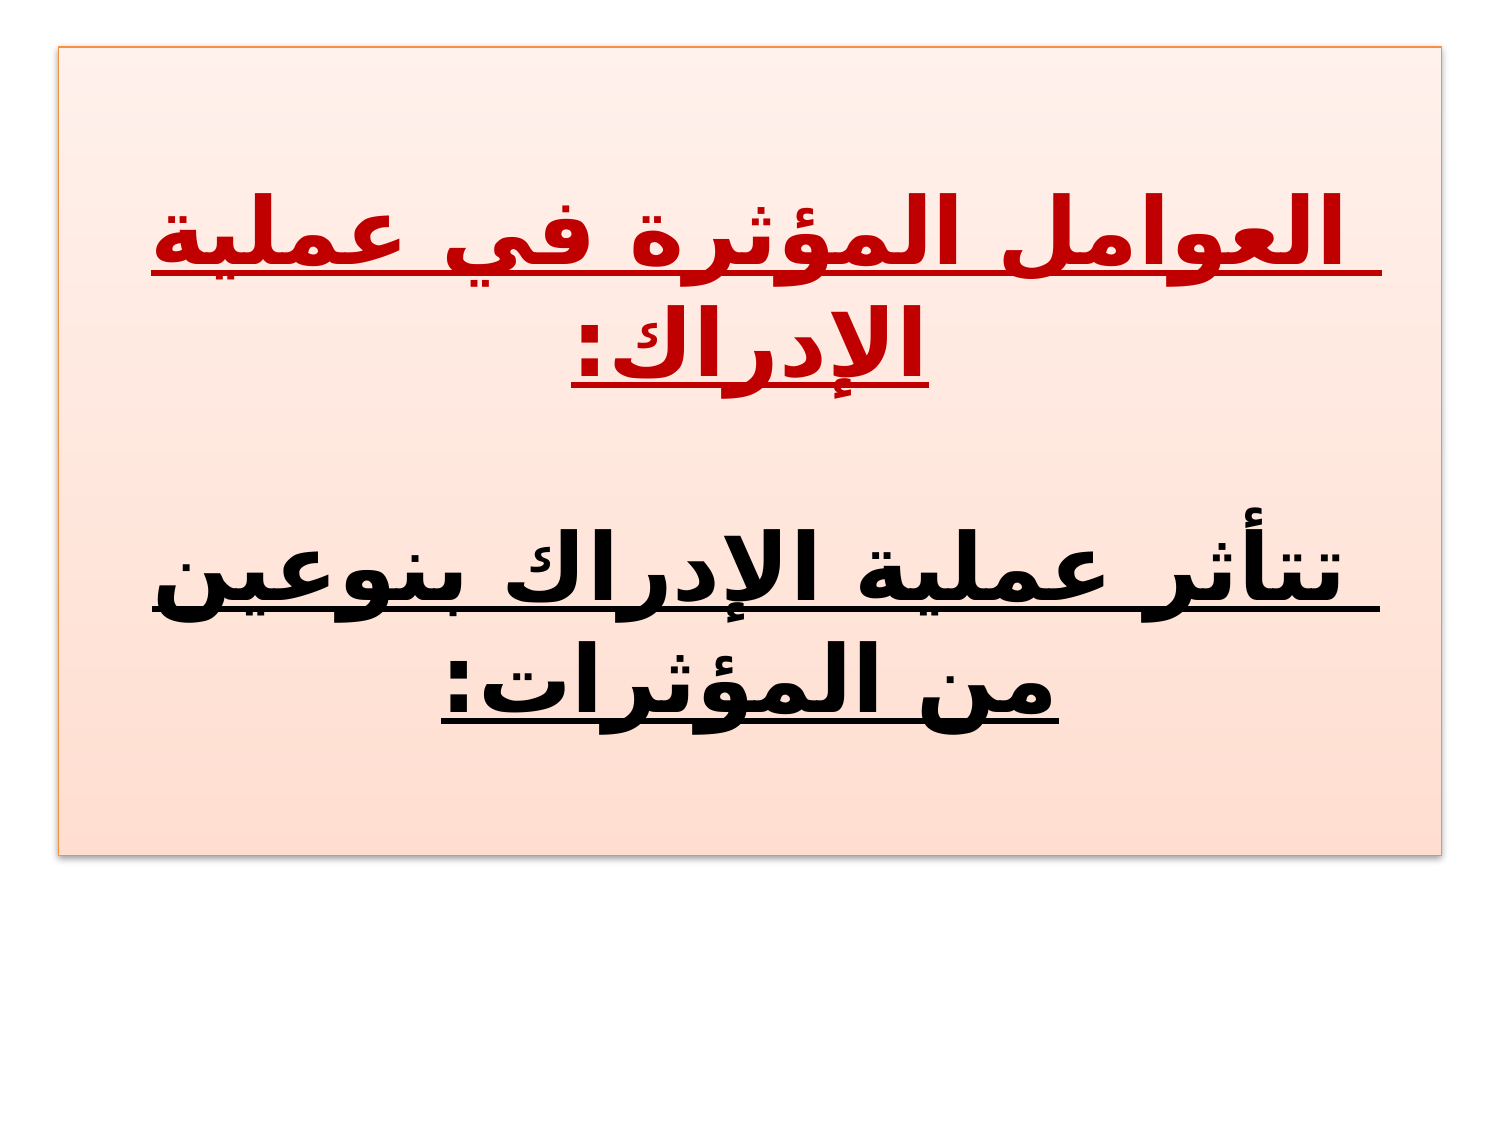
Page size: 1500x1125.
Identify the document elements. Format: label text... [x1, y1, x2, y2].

title العوامل المؤثرة في عملية الإدراك: تتأثر عملية الإدراك بنوعين من المؤثرات: [58, 46, 1442, 856]
